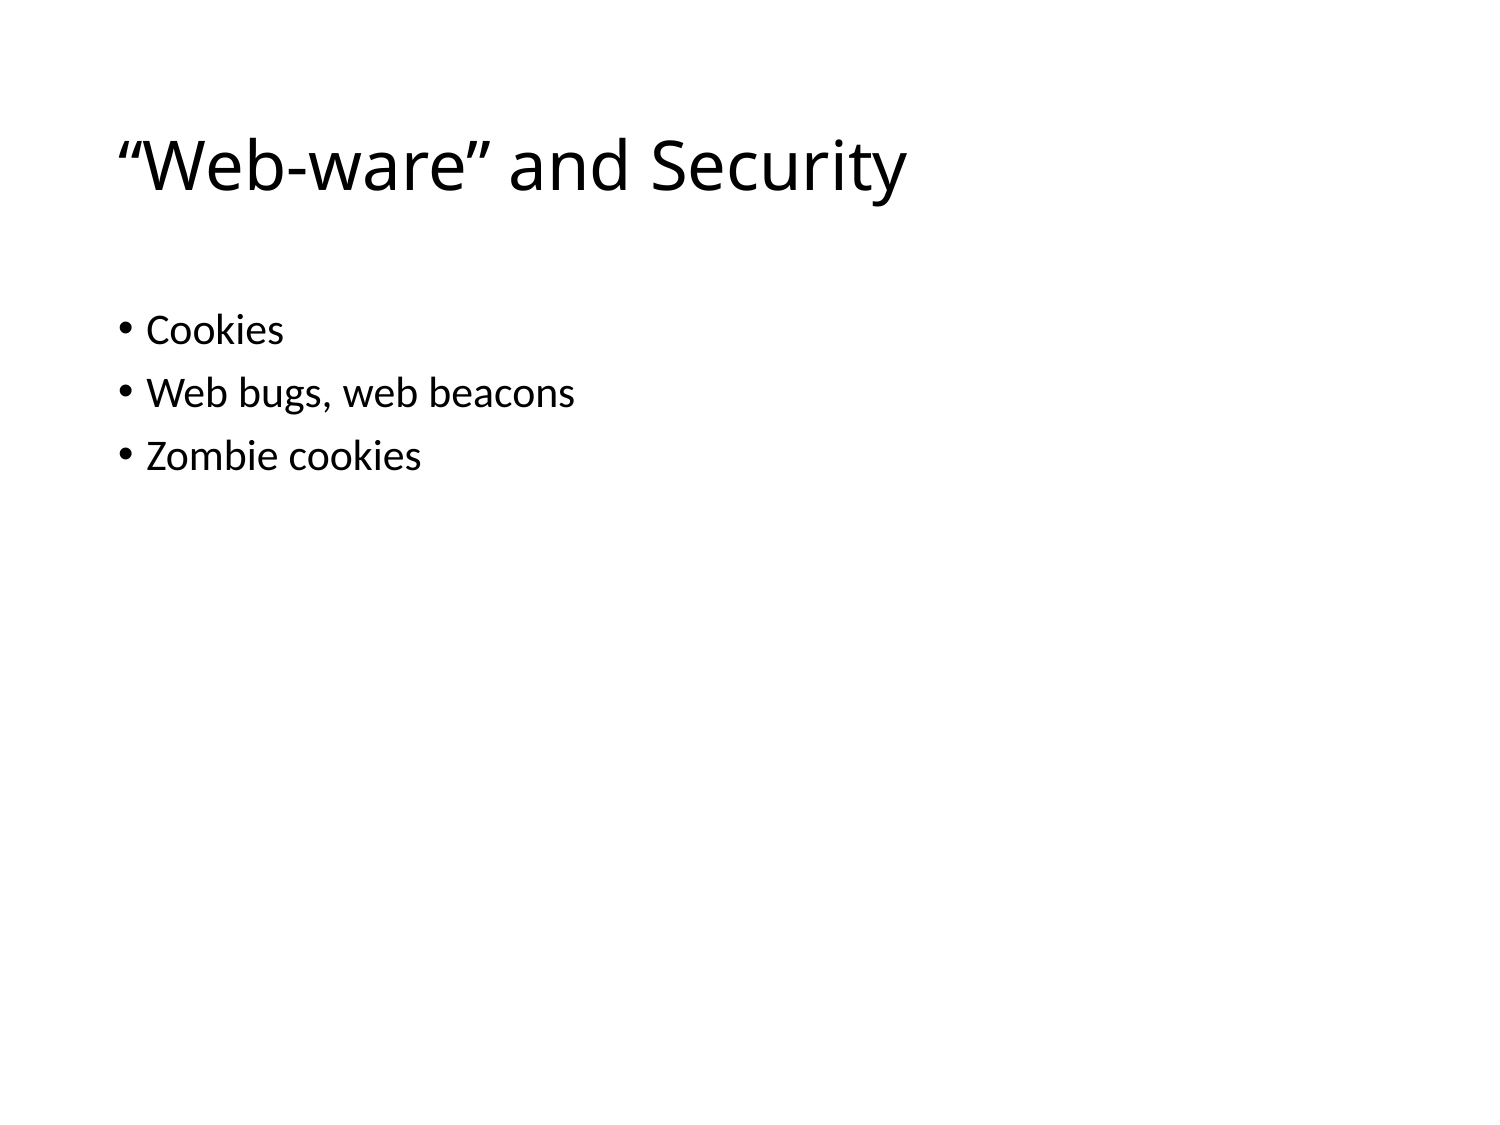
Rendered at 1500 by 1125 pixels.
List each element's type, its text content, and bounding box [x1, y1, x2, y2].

title “Web-ware” and Security [103, 59, 1397, 278]
list Cookies Web bugs, web beacons Zombie cookies [103, 299, 1397, 1014]
